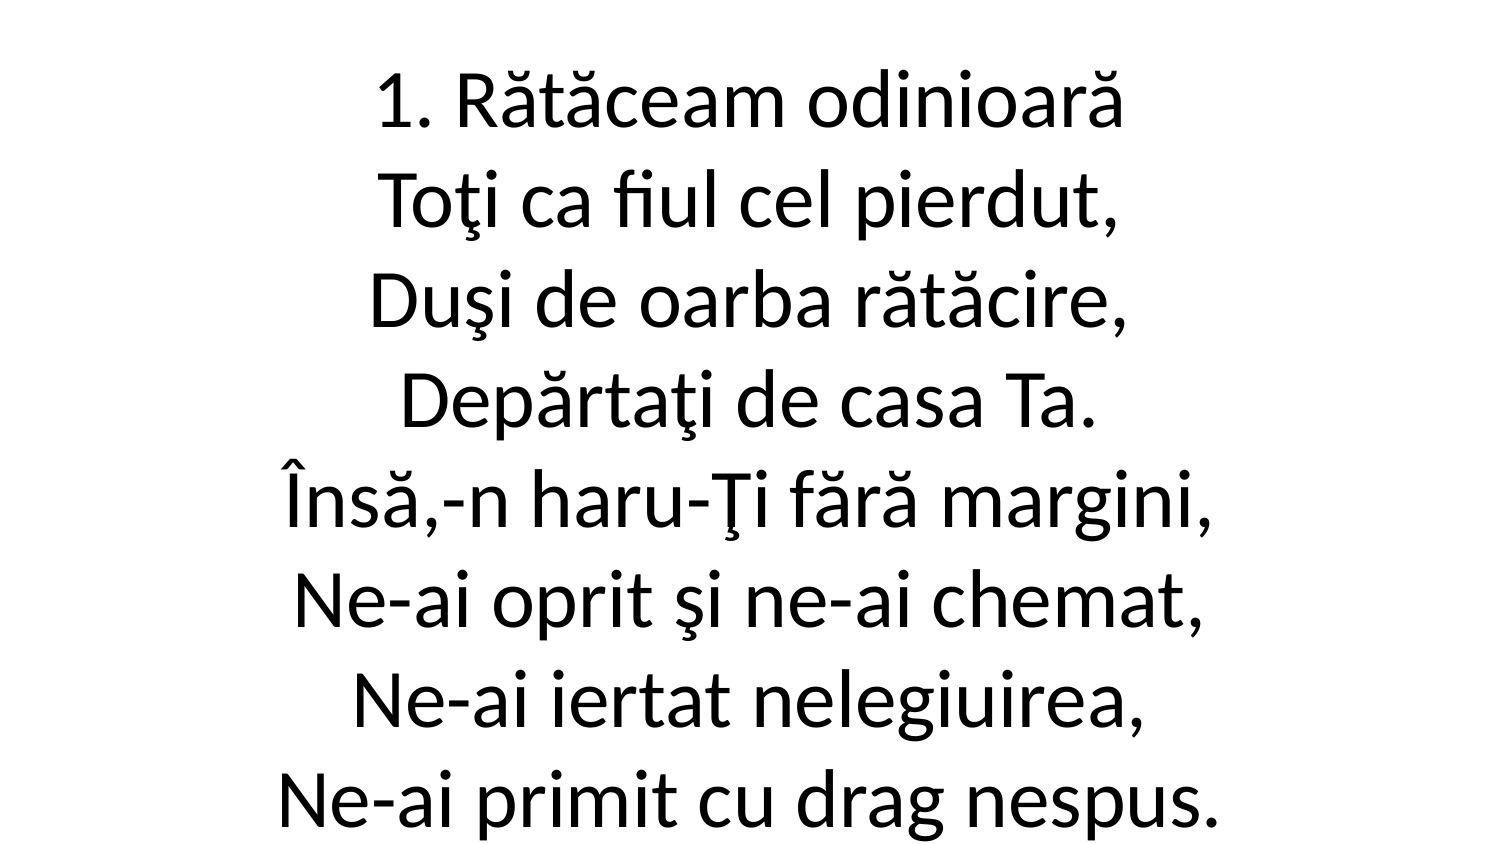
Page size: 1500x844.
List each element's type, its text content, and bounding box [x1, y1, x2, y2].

text_box 1. Rătăceam odinioară Toţi ca fiul cel pierdut, Duşi de oarba rătăcire, Depărtaţi de casa Ta. Însă,-n haru-Ţi fără margini, Ne-ai oprit şi ne-ai chemat, Ne-ai iertat nelegiuirea, Ne-ai primit cu drag nespus. [261, 0, 1239, 844]
